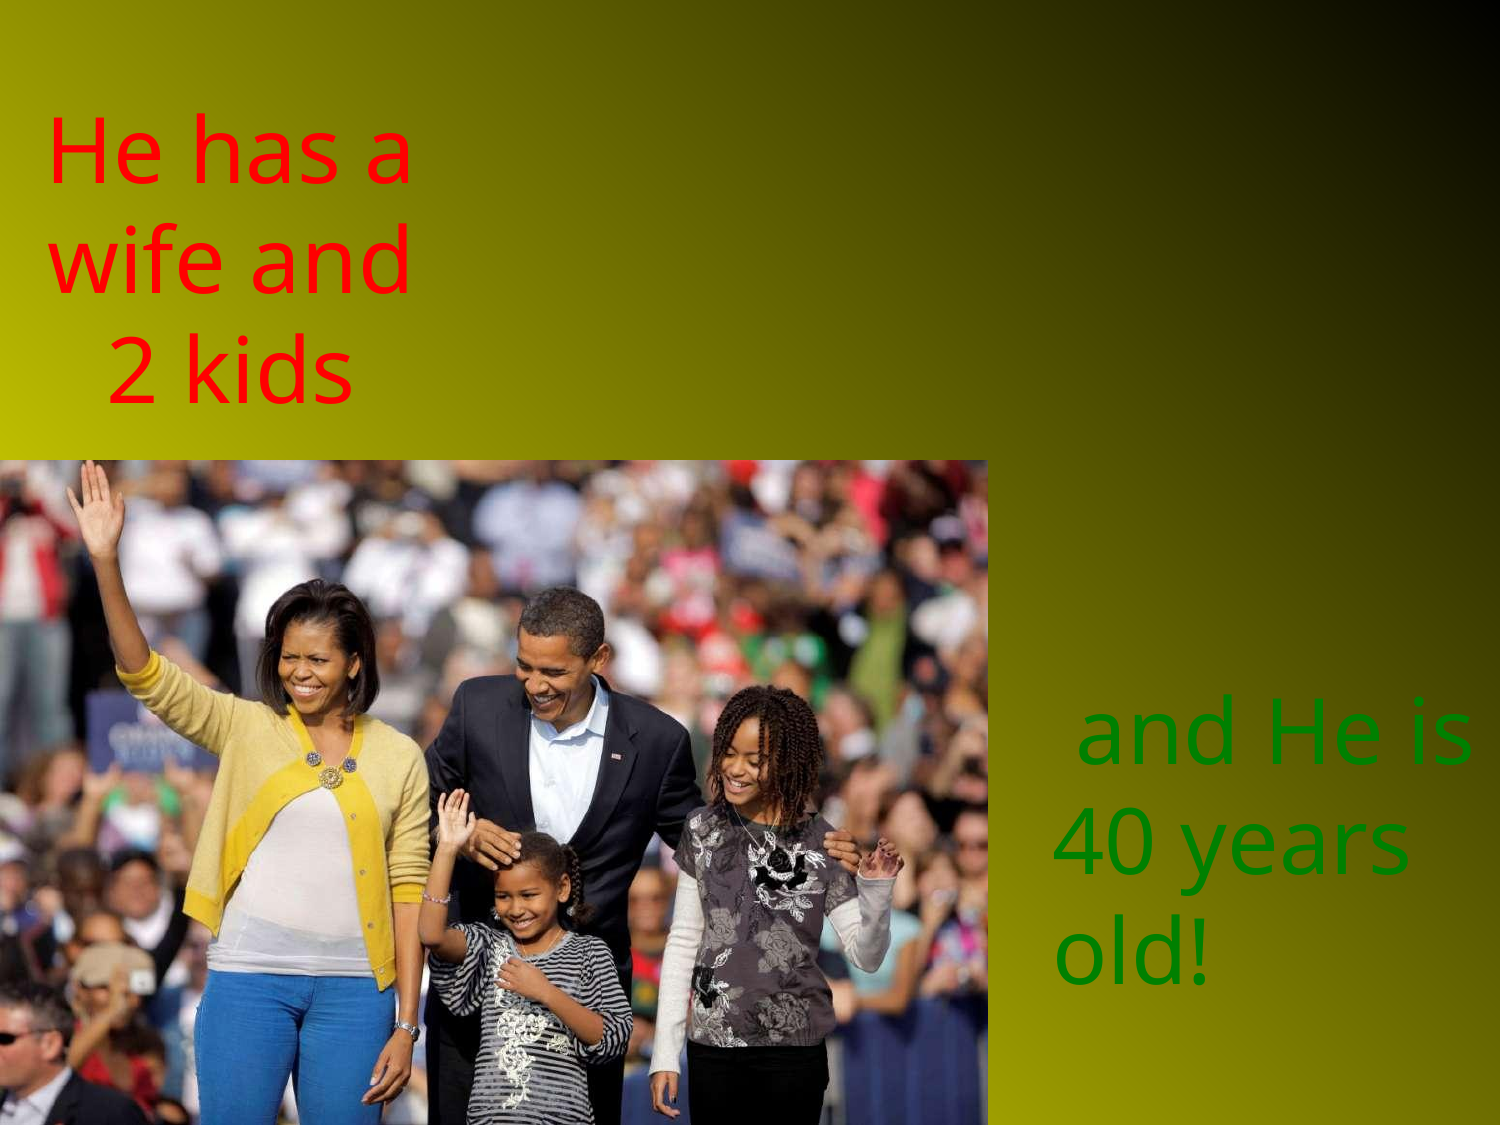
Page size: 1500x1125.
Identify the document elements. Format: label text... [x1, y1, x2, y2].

title He has a wife and 2 kids [0, 0, 463, 459]
picture [0, 460, 988, 1125]
text_box and He is 40 years old! [1037, 665, 1500, 1011]
